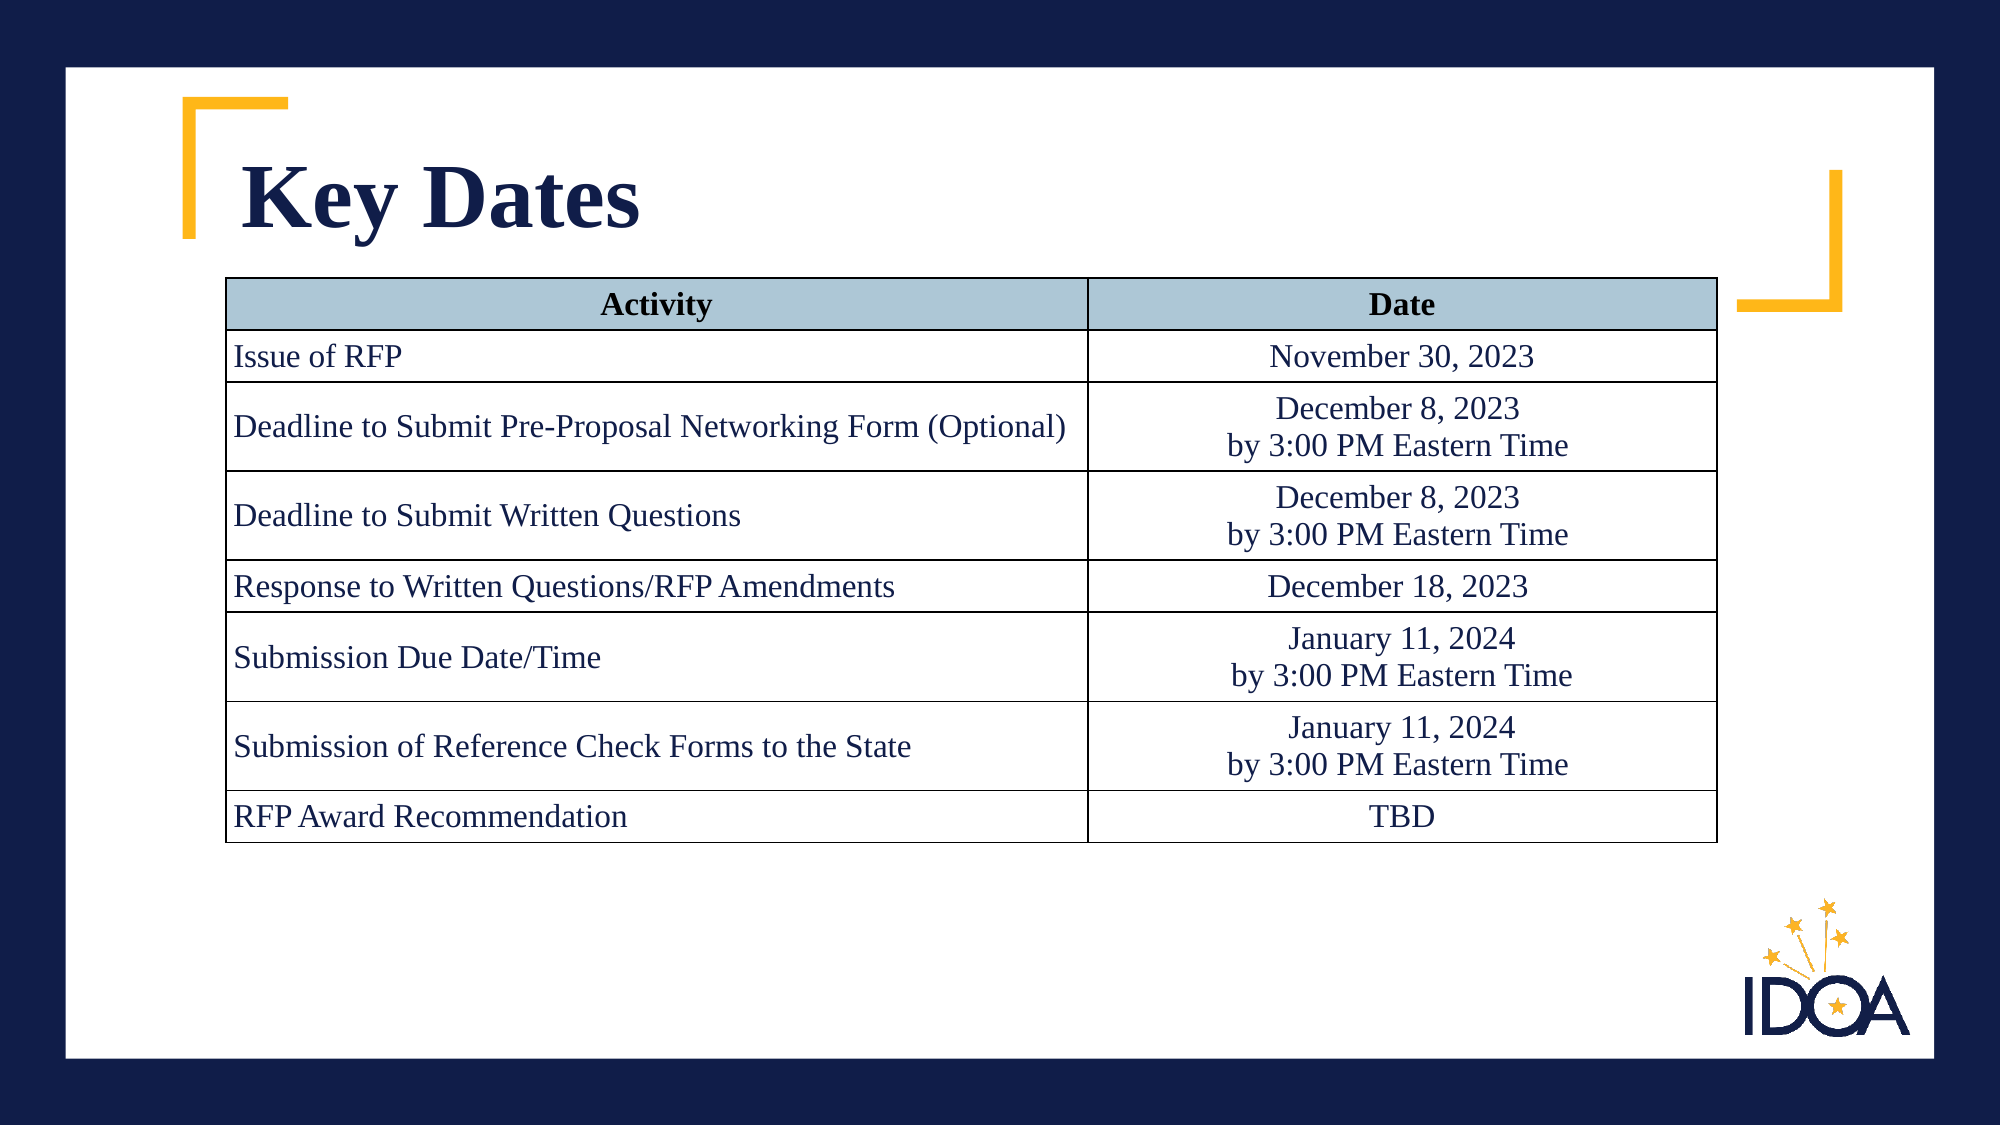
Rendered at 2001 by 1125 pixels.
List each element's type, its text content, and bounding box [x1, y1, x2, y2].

table_header Activity [227, 279, 1087, 329]
table_cell December 8, 2023 by 3:00 PM Eastern Time [1089, 472, 1716, 559]
table_cell December 8, 2023 by 3:00 PM Eastern Time [1089, 383, 1716, 470]
table_cell RFP Award Recommendation [227, 791, 1087, 842]
table_cell Issue of RFP [227, 331, 1087, 381]
table_cell January 11, 2024 by 3:00 PM Eastern Time [1089, 613, 1716, 701]
table_cell TBD [1089, 791, 1716, 842]
title Key Dates [226, 141, 1802, 278]
picture [1702, 857, 1959, 1114]
table_cell Submission of Reference Check Forms to the State [227, 702, 1087, 790]
table_cell January 11, 2024 by 3:00 PM Eastern Time [1089, 702, 1716, 790]
table_cell Submission Due Date/Time [227, 613, 1087, 701]
table_cell Deadline to Submit Pre-Proposal Networking Form (Optional) [227, 383, 1087, 470]
table_header Date [1089, 279, 1716, 329]
table_cell December 18, 2023 [1089, 561, 1716, 611]
table_cell Response to Written Questions/RFP Amendments [227, 561, 1087, 611]
table_cell Deadline to Submit Written Questions [227, 472, 1087, 559]
table_cell November 30, 2023 [1089, 331, 1716, 381]
